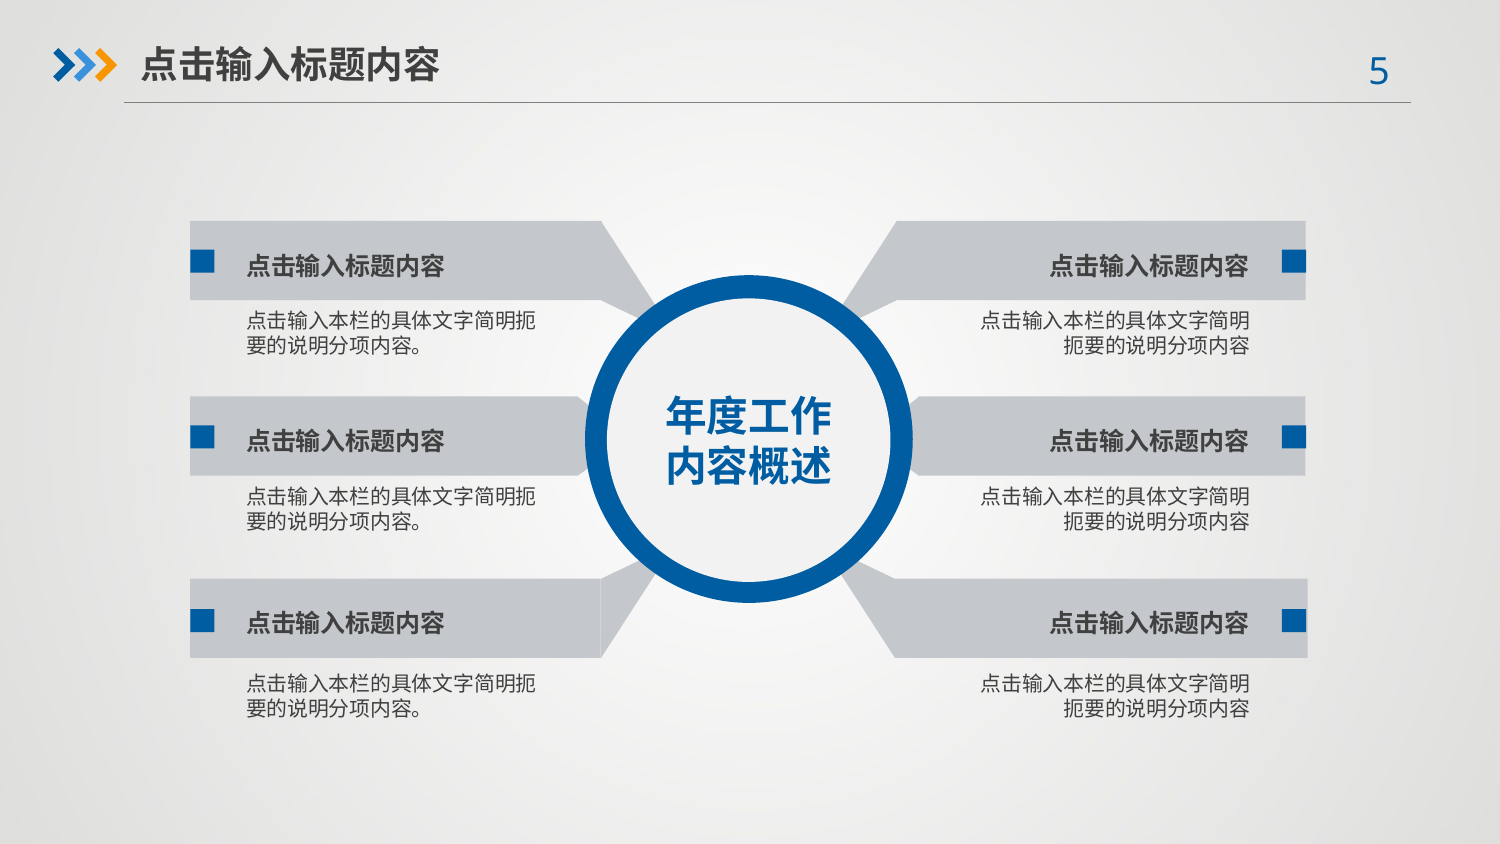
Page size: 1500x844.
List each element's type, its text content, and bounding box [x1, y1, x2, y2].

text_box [832, 220, 1306, 328]
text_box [189, 552, 665, 659]
text_box 点击输入标题内容 [140, 32, 491, 95]
text_box 点击输入本栏的具体文字简明扼要的说明分项内容 [974, 685, 1251, 706]
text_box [918, 396, 1306, 476]
text_box 点击输入本栏的具体文字简明扼要的说明分项内容 [974, 335, 1251, 343]
text_box 点击输入本栏的具体文字简明扼要的说明分项内容。 [246, 684, 538, 706]
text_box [189, 220, 665, 328]
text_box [831, 552, 1308, 659]
text_box 点击输入本栏的具体文字简明扼要的说明分项内容 [974, 498, 1251, 519]
text_box 点击输入本栏的具体文字简明扼要的说明分项内容。 [246, 335, 538, 343]
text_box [189, 396, 579, 476]
text_box 点击输入本栏的具体文字简明扼要的说明分项内容。 [246, 498, 538, 519]
picture [0, 0, 1500, 844]
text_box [584, 274, 914, 604]
